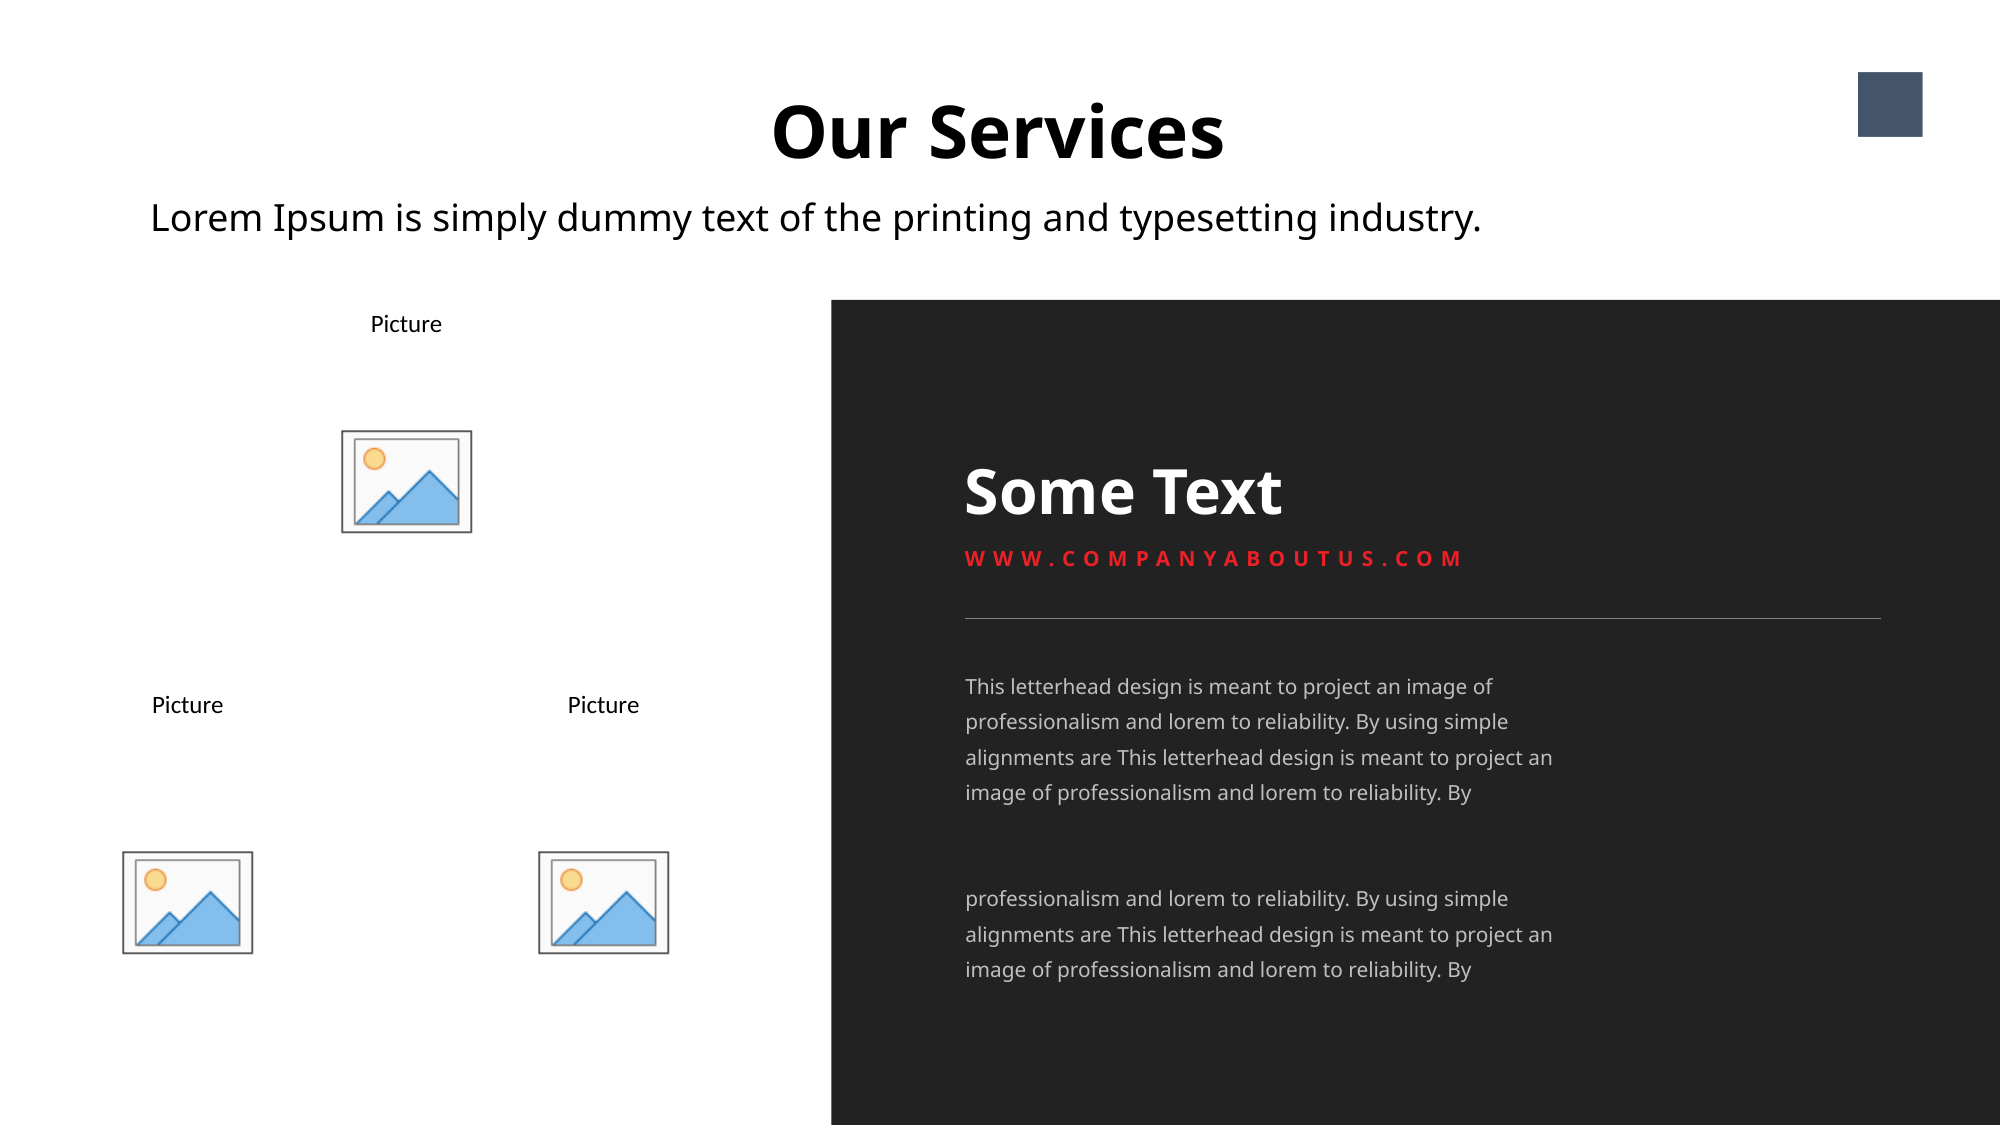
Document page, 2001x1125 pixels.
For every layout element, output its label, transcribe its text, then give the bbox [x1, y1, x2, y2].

picture [0, 681, 377, 1125]
picture [393, 681, 814, 1125]
text_box [1857, 130, 1924, 138]
text_box [830, 299, 2000, 1125]
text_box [950, 444, 1881, 981]
slide_number 6 [1854, 78, 1927, 130]
title Our Services [499, 78, 1497, 186]
subtitle Lorem Ipsum is simply dummy text of the printing and typesetting industry. [135, 186, 1861, 227]
text_box [1857, 71, 1924, 78]
picture [0, 299, 814, 665]
